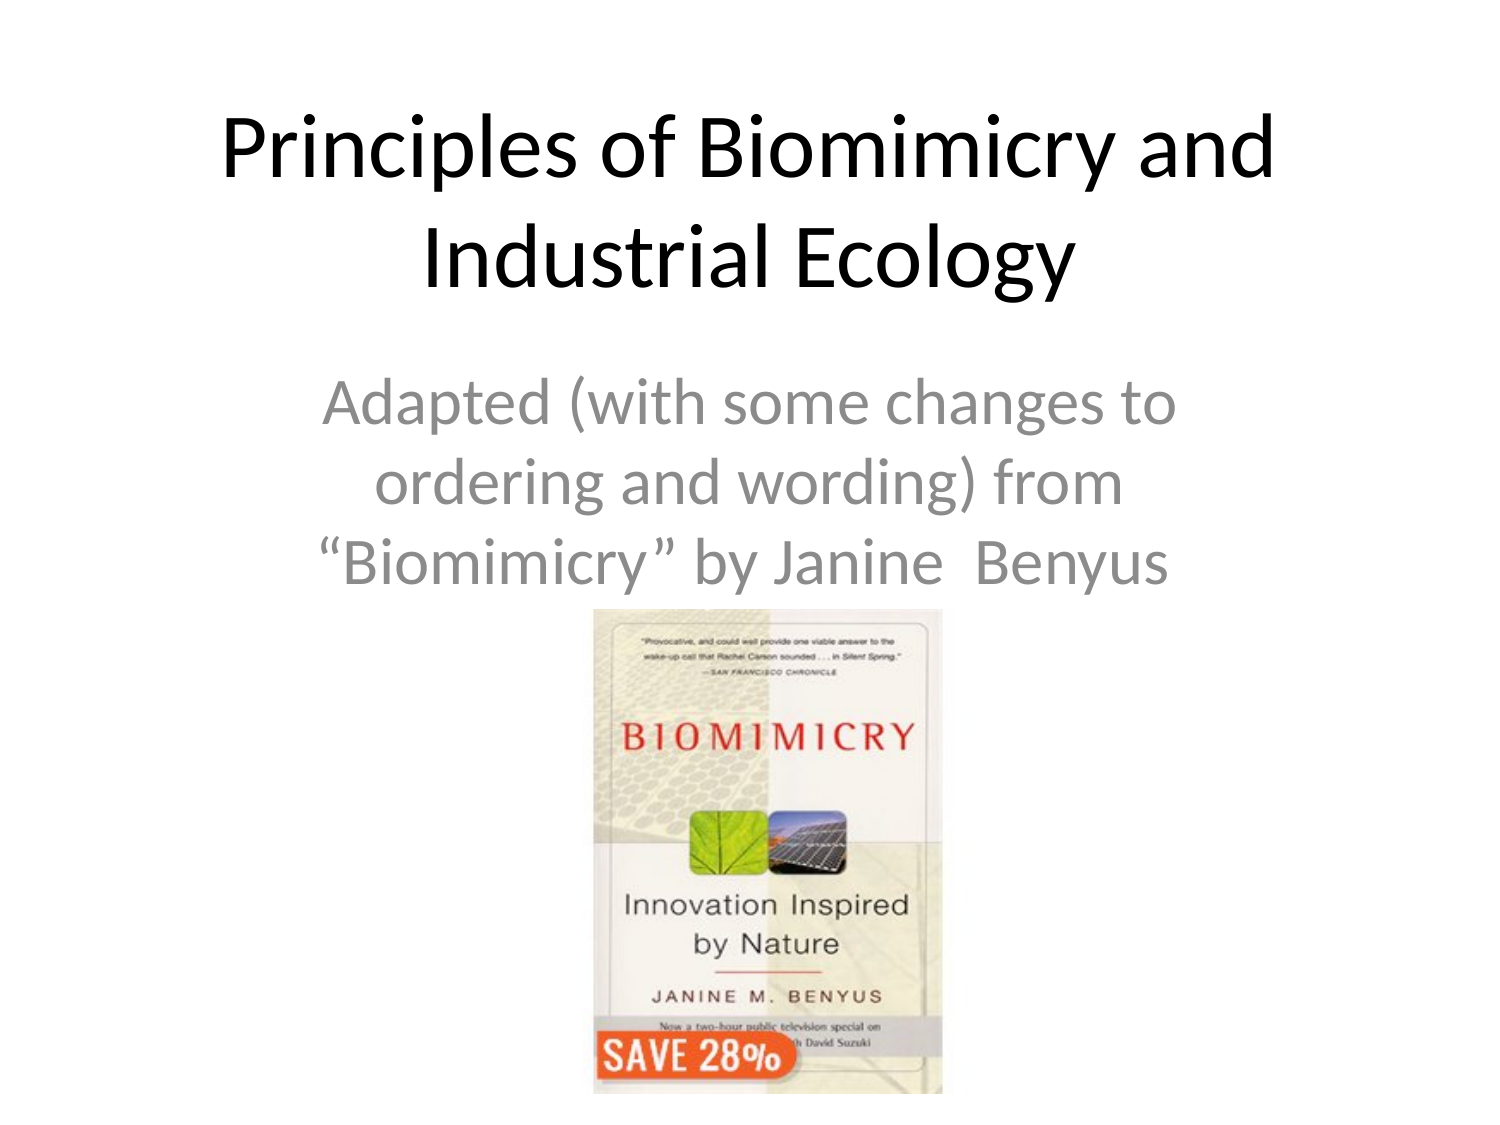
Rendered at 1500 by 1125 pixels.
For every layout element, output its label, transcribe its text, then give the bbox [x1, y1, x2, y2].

picture [501, 609, 1034, 1095]
title Principles of Biomimicry and Industrial Ecology [112, 54, 1388, 339]
subtitle Adapted (with some changes to ordering and wording) from “Biomimicry” by Janine Benyus [225, 349, 1275, 610]
